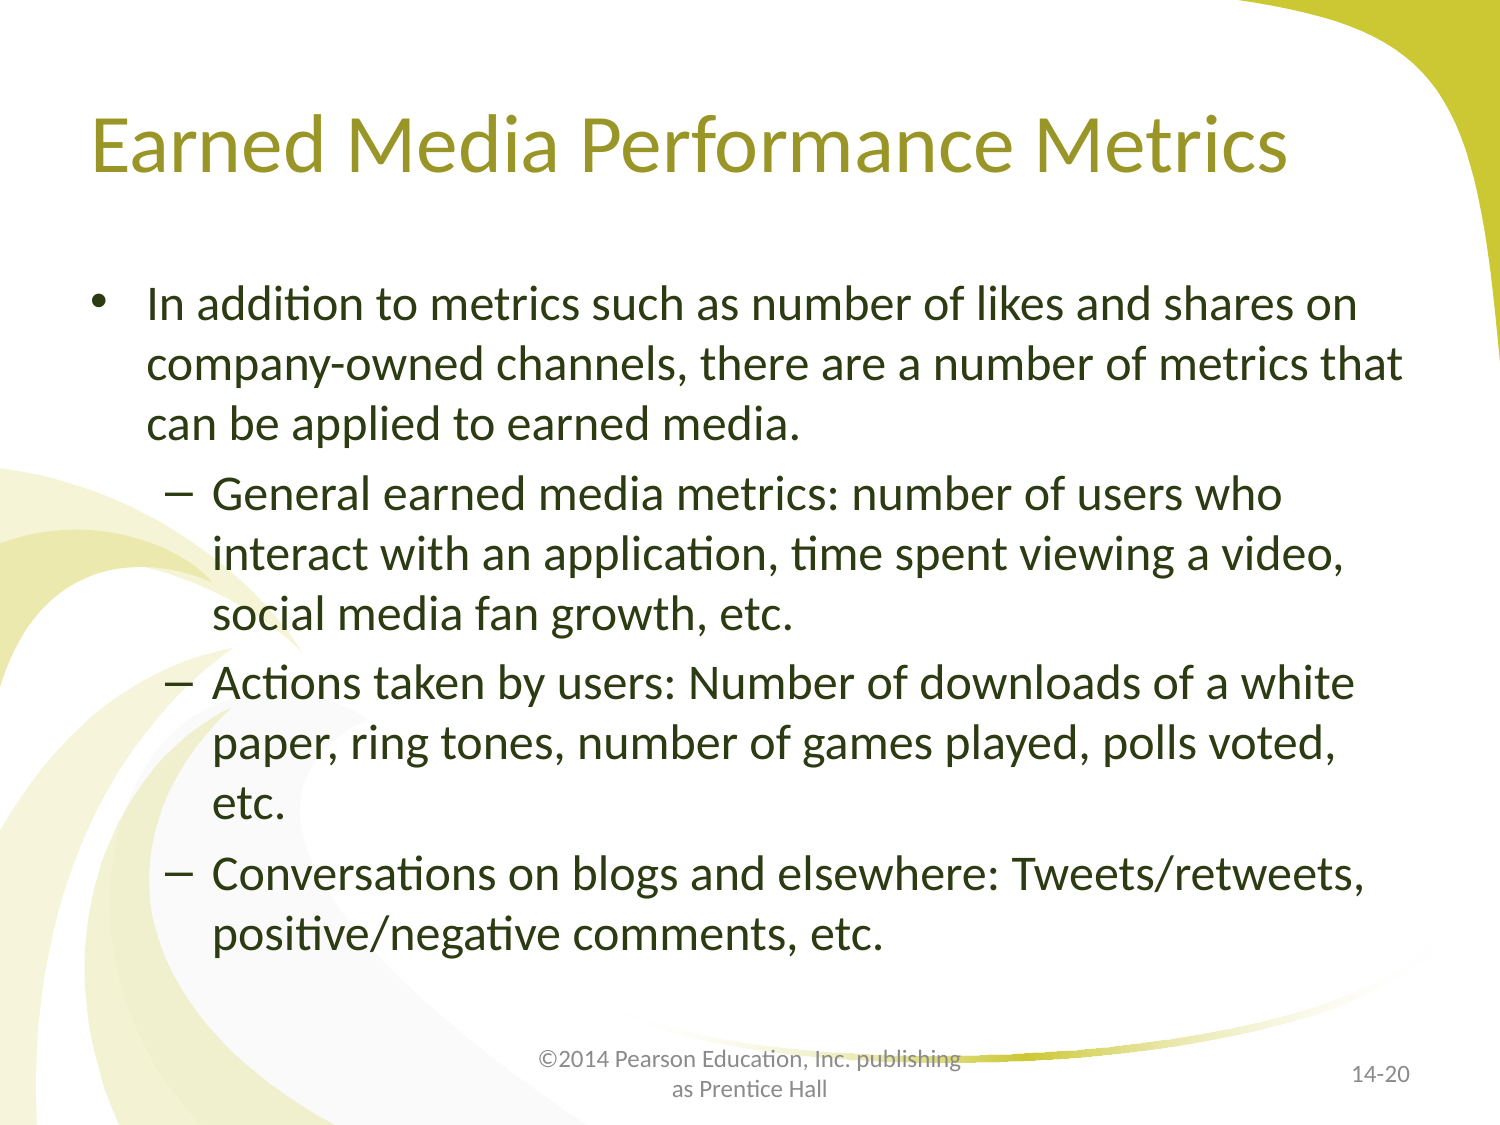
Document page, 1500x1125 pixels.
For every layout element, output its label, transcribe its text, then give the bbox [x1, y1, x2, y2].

footer ©2014 Pearson Education, Inc. publishing as Prentice Hall [512, 1042, 988, 1103]
list In addition to metrics such as number of likes and shares on company-owned channels, there are a number of metrics that can be applied to earned media. General earned media metrics: number of users who interact with an application, time spent viewing a video, social media fan growth, etc. Actions taken by users: Number of downloads of a white paper, ring tones, number of games played, polls voted, etc. Conversations on blogs and elsewhere: Tweets/retweets, positive/negative comments, etc. [75, 262, 1425, 1005]
title Earned Media Performance Metrics [75, 45, 1425, 233]
slide_number 14-20 [1074, 1042, 1425, 1103]
